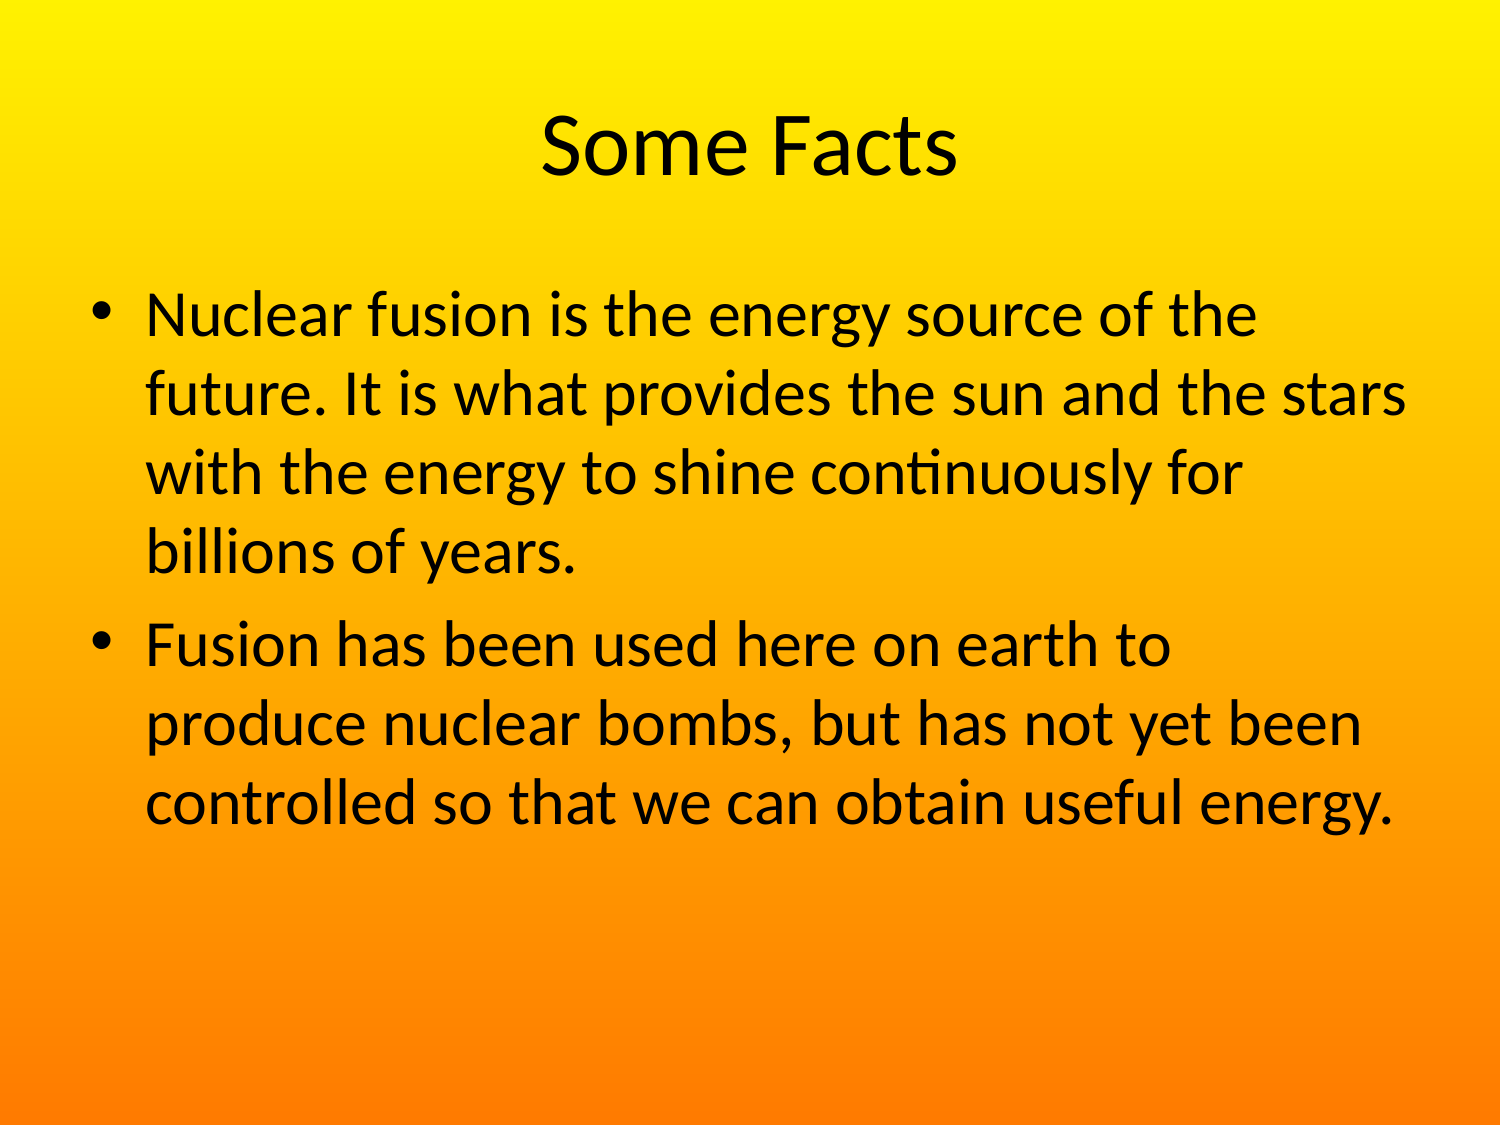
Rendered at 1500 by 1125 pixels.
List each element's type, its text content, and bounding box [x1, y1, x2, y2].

list Nuclear fusion is the energy source of the future. It is what provides the sun and the stars with the energy to shine continuously for billions of years. Fusion has been used here on earth to produce nuclear bombs, but has not yet been controlled so that we can obtain useful energy. [75, 262, 1425, 1005]
title Some Facts [75, 45, 1425, 233]
